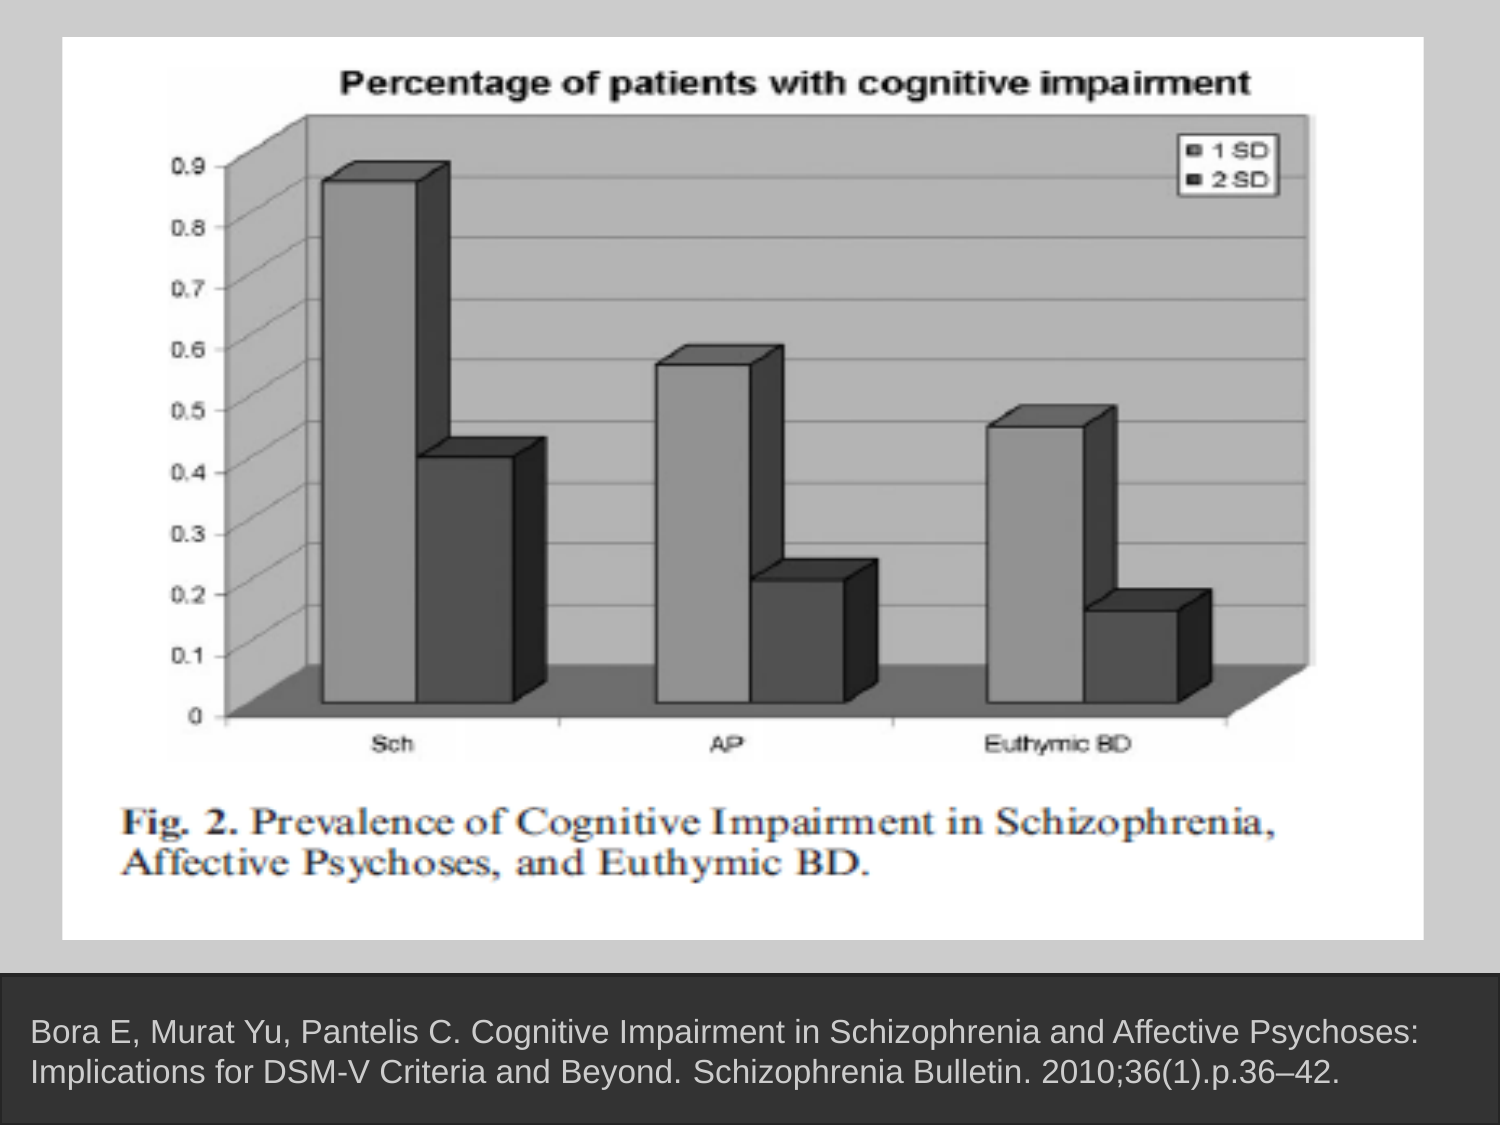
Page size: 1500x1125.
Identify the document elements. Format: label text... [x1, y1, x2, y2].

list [62, 37, 1424, 940]
text_box Bora E, Murat Yu, Pantelis C. Cognitive Impairment in Schizophrenia and Affective Psychoses: Implications for DSM-V Criteria and Beyond. Schizophrenia Bulletin. 2010;36(1).p.36–42. [0, 973, 1500, 1125]
